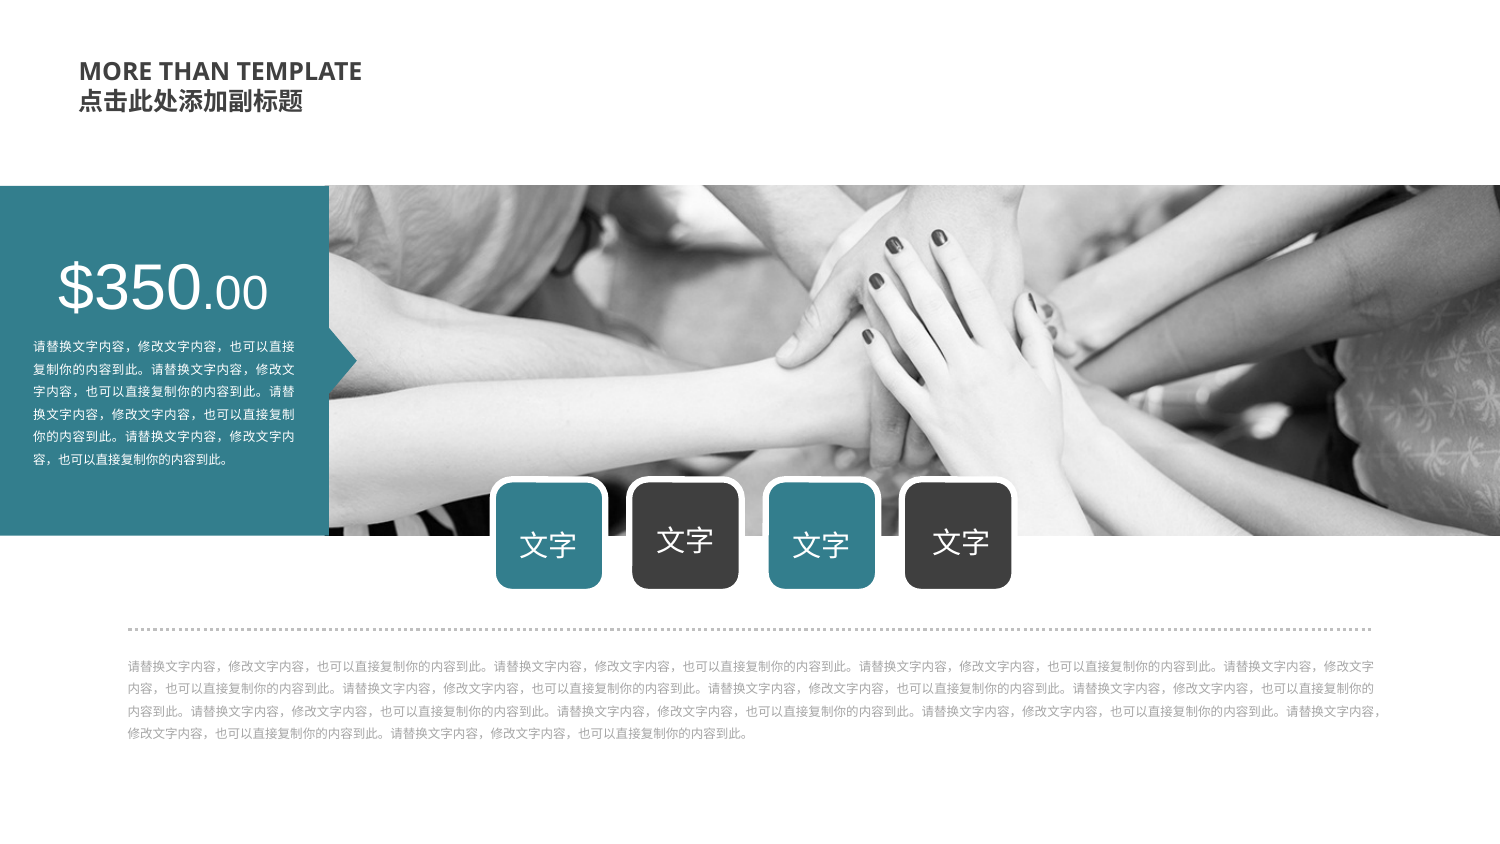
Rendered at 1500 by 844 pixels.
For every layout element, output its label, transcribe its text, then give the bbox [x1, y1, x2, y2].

text_box 文字 [627, 477, 744, 595]
text_box 文字 [763, 477, 881, 595]
text_box 请替换文字内容，修改文字内容，也可以直接复制你的内容到此。请替换文字内容，修改文字内容，也可以直接复制你的内容到此。请替换文字内容，修改文字内容，也可以直接复制你的内容到此。请替换文字内容，修改文字内容，也可以直接复制你的内容到此。请替换文字内容，修改文字内容，也可以直接复制你的内容到此。请替换文字内容，修改文字内容，也可以直接复制你的内容到此。请替换文字内容，修改文字内容，也可以直接复制你的内容到此。请替换文字内容，修改文字内容，也可以直接复制你的内容到此。请替换文字内容，修改文字内容，也可以直接复制你的内容到此。请替换文字内容，修改文字内容，也可以直接复制你的内容到此。请替换文字内容，修改文字内容，也可以直接复制你的内容到此。请替换文字内容，修改文字内容，也可以直接复制你的内容到此。 [127, 651, 1373, 742]
text_box 文字 [490, 477, 608, 595]
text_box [0, 185, 358, 536]
text_box [356, 184, 1500, 538]
text_box 文字 [899, 477, 1017, 595]
